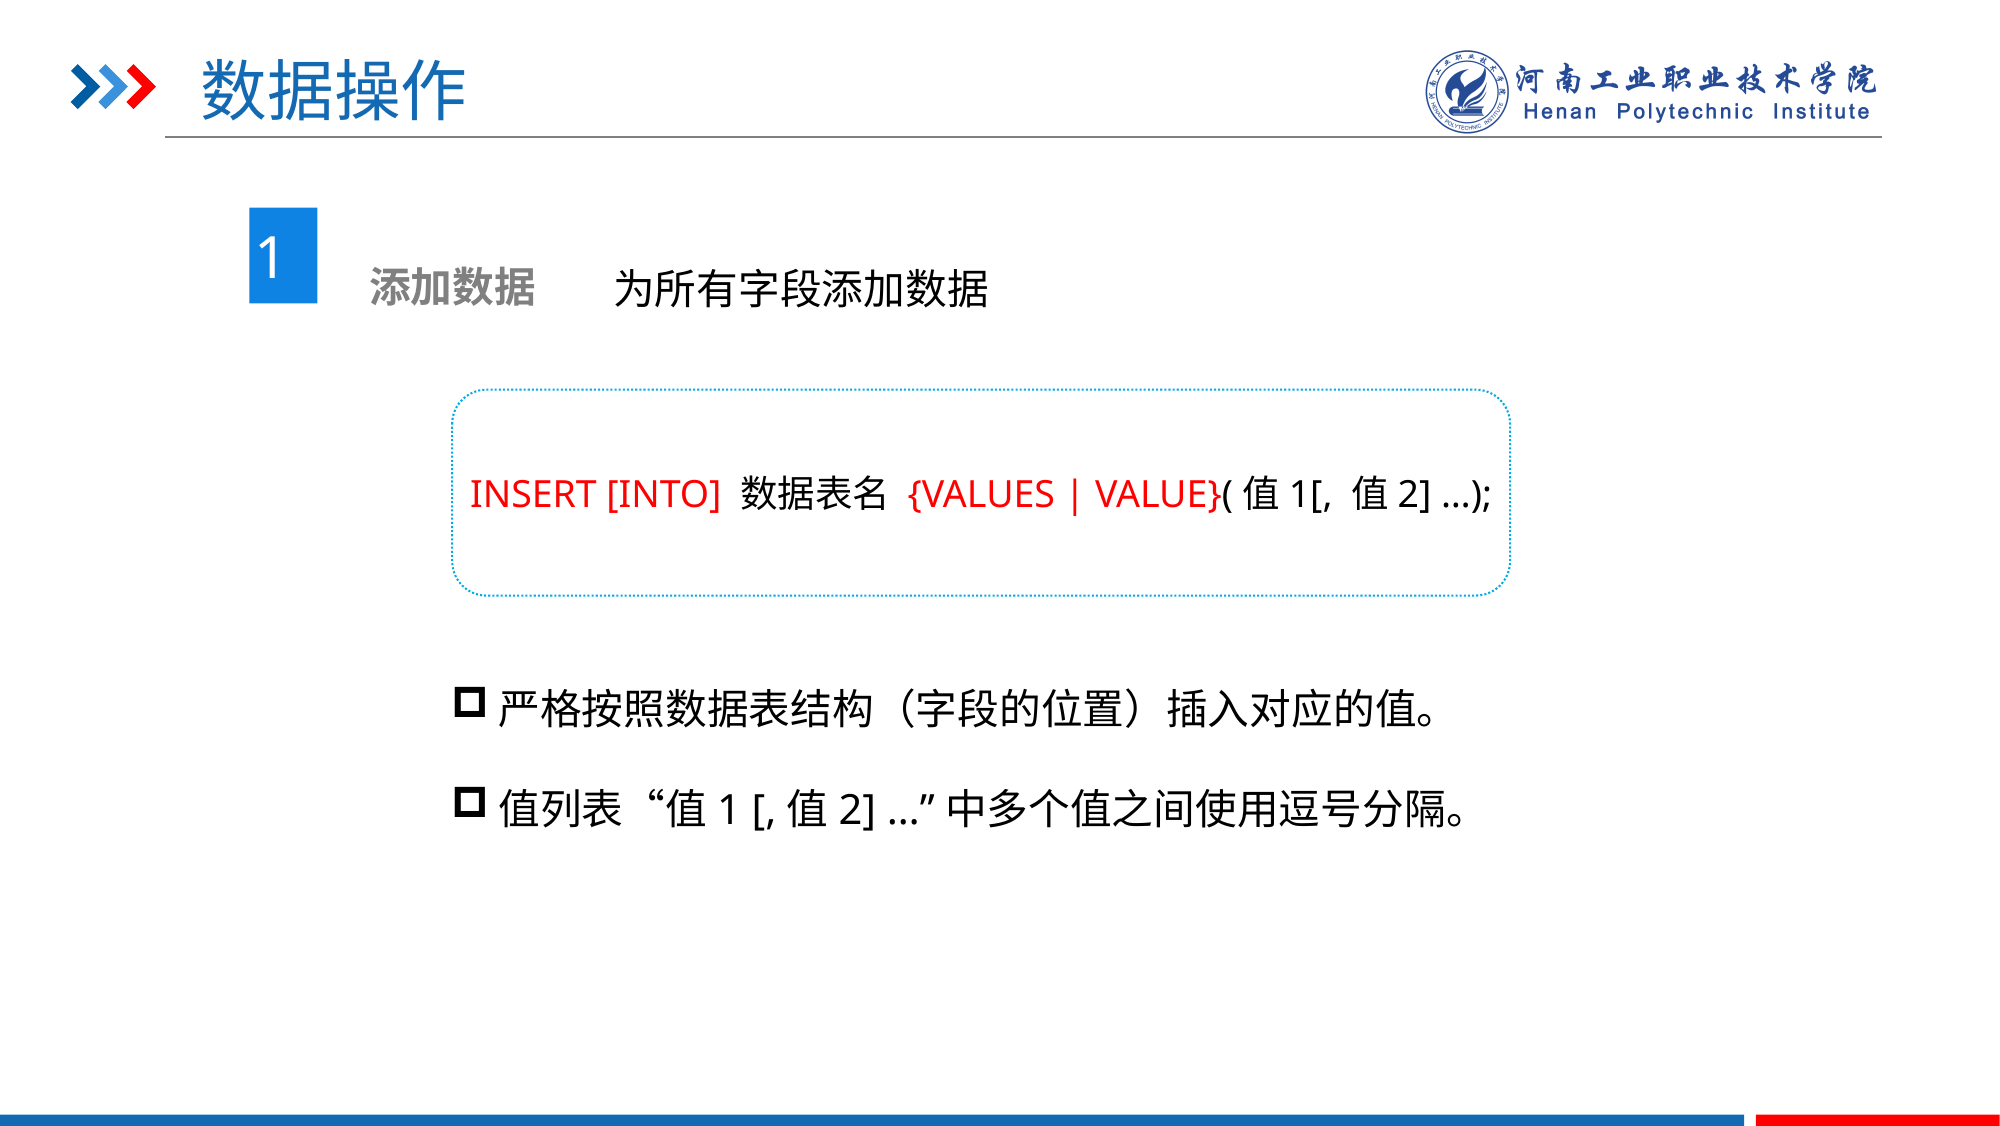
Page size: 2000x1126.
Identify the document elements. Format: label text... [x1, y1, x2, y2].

text_box [452, 522, 1511, 596]
picture [1407, 46, 1882, 140]
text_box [249, 207, 318, 304]
text_box 添加数据 [319, 245, 1092, 380]
text_box INSERT [INTO] 数据表名 {VALUES | VALUE}(值1[, 值2] …); [417, 462, 1545, 522]
text_box 为所有字段添加数据 [598, 255, 1004, 321]
text_box [452, 389, 1511, 462]
text_box 严格按照数据表结构（字段的位置）插入对应的值。 值列表“值1 [,值2] …”中多个值之间使用逗号分隔。 [436, 625, 1562, 840]
title 数据操作 [180, 25, 955, 153]
